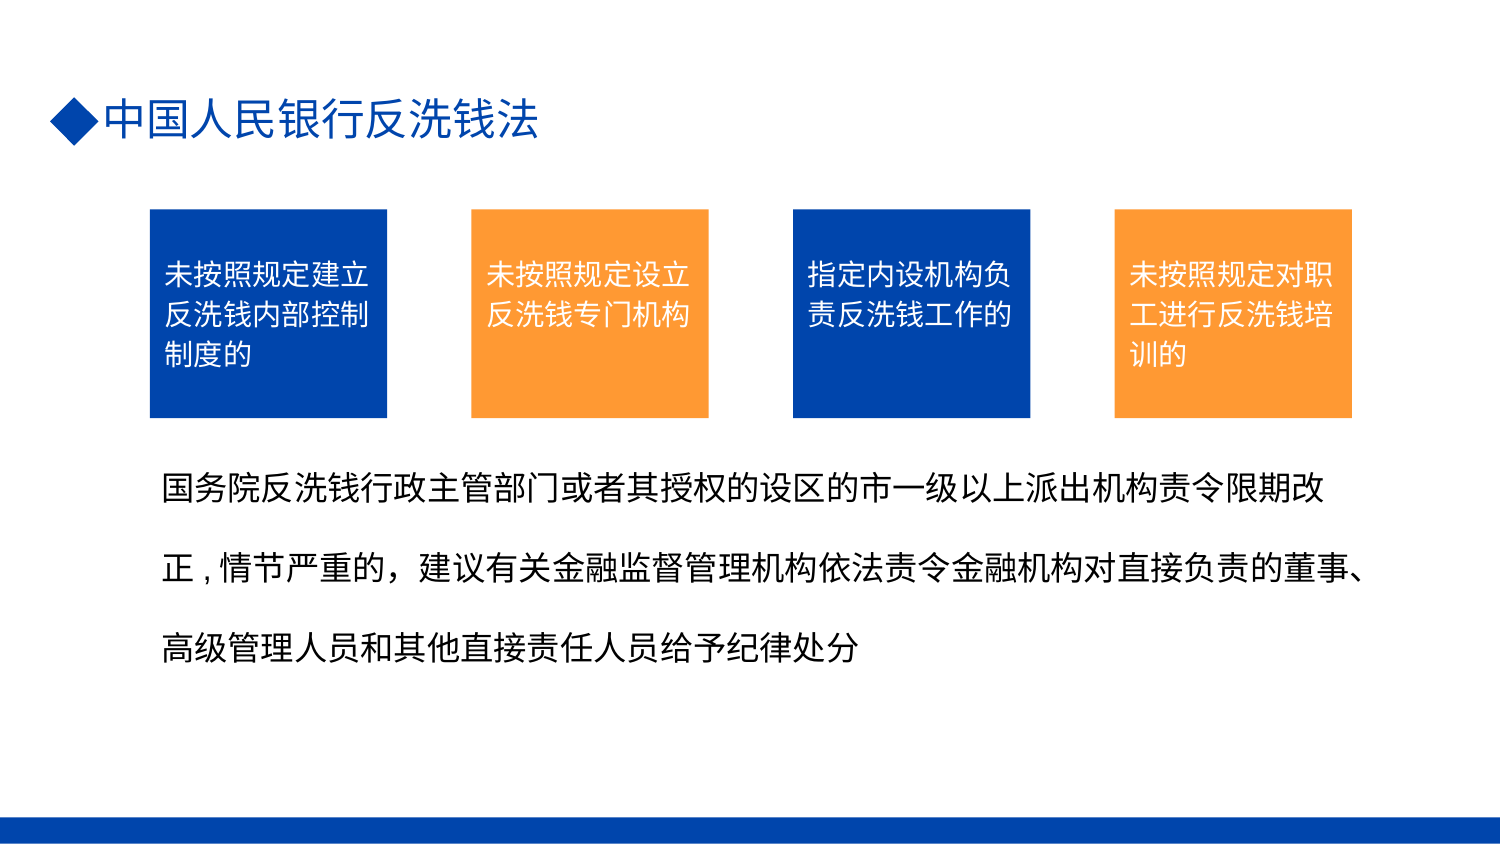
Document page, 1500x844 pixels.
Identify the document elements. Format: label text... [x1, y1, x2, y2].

text_box 指定内设机构负责反洗钱工作的 [793, 209, 1031, 419]
text_box 未按照规定对职工进行反洗钱培训的 [1114, 209, 1352, 419]
text_box 中国人民银行反洗钱法 [87, 84, 821, 152]
text_box 未按照规定建立反洗钱内部控制制度的 [149, 209, 388, 419]
text_box 国务院反洗钱行政主管部门或者其授权的设区的市一级以上派出机构责令限期改正,情节严重的，建议有关金融监督管理机构依法责令金融机构对直接负责的董事、高级管理人员和其他直接责任人员给予纪律处分 [149, 421, 1363, 673]
text_box 未按照规定设立反洗钱专门机构 [471, 209, 709, 419]
